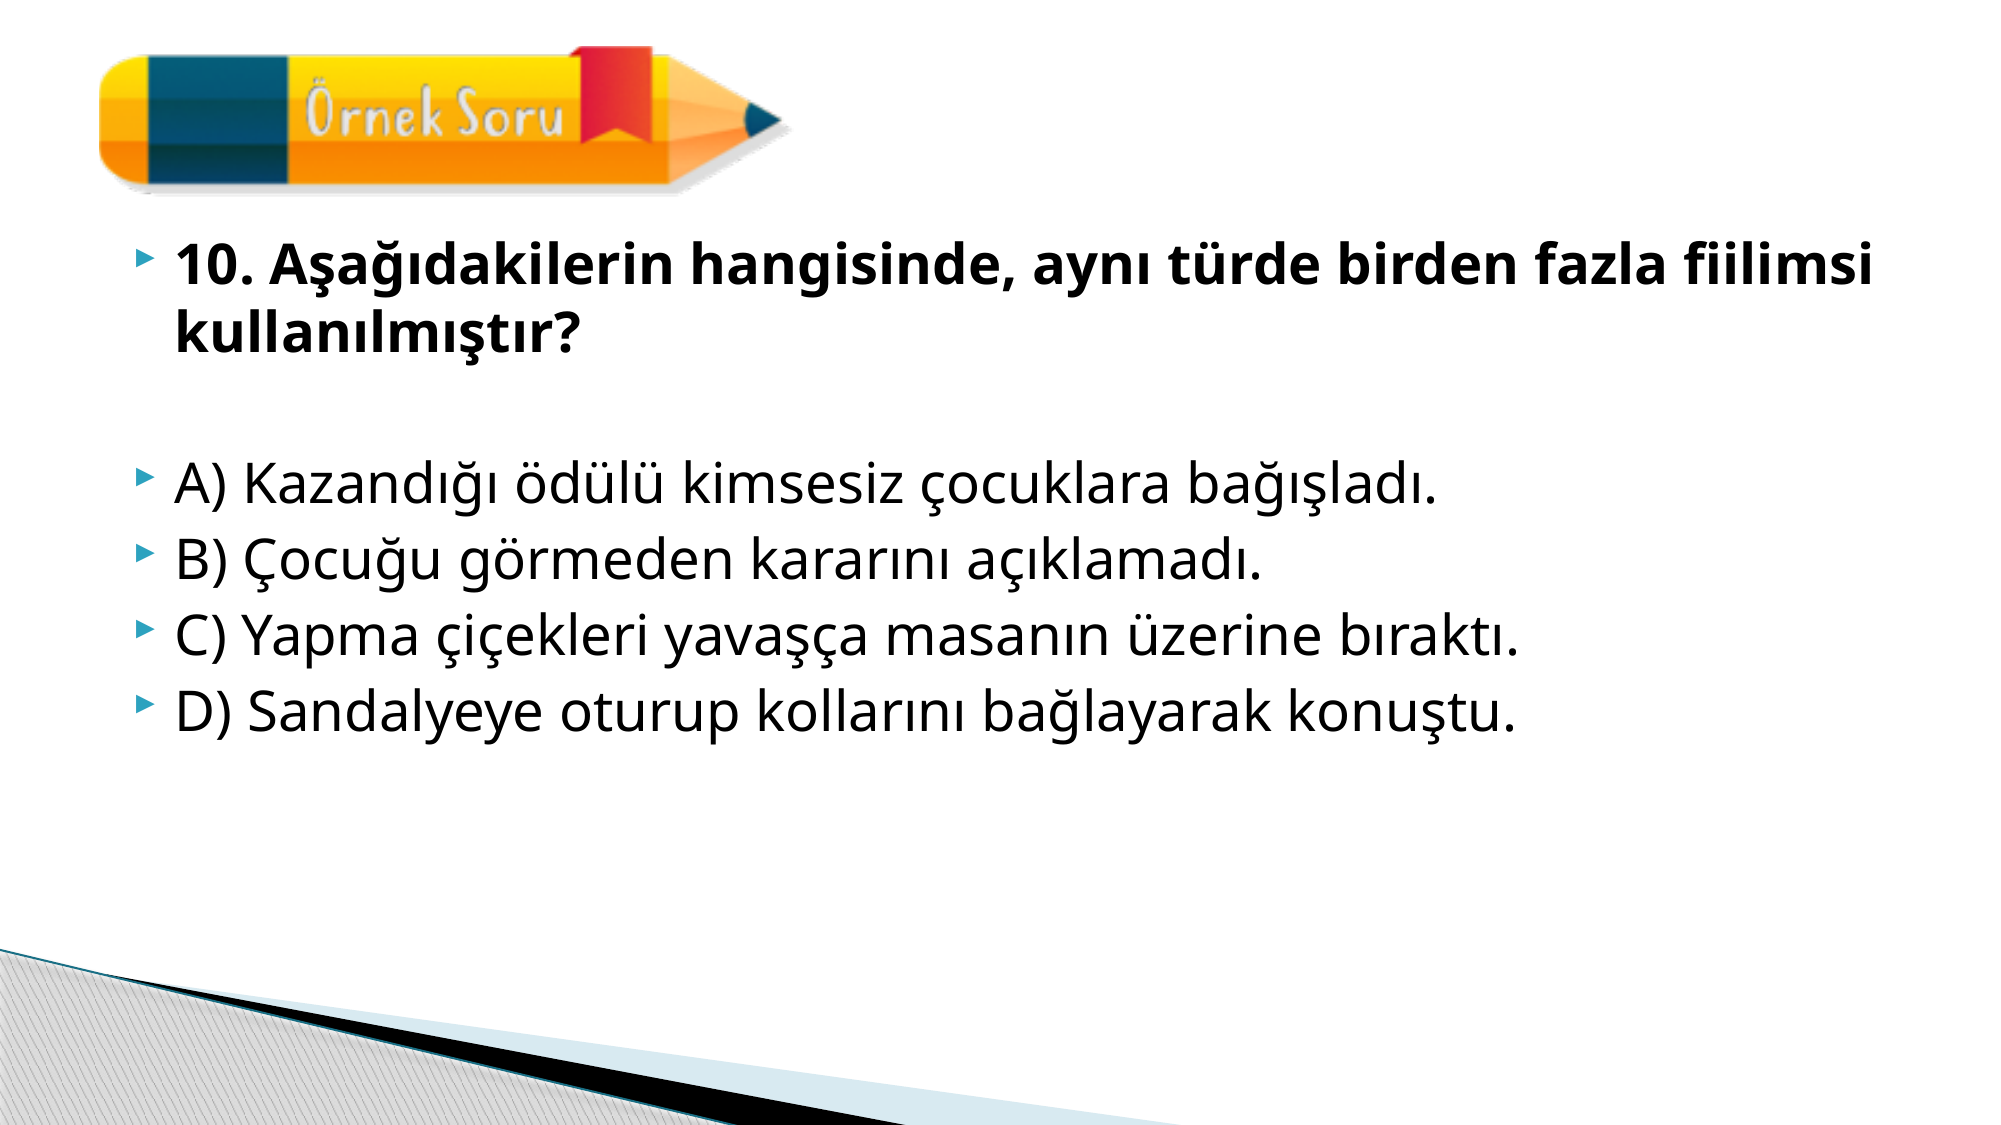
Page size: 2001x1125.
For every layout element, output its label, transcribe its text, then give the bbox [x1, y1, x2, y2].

picture [99, 46, 794, 199]
list 10. Aşağıdakilerin hangisinde, aynı türde birden fazla fiilimsi kullanılmıştır? A) Kazandığı ödülü kimsesiz çocuklara bağışladı. B) Çocuğu görmeden kararını açıklamadı. C) Yapma çiçekleri yavaşça masanın üzerine bıraktı. D) Sandalyeye oturup kollarını bağlayarak konuştu. [99, 221, 1900, 986]
